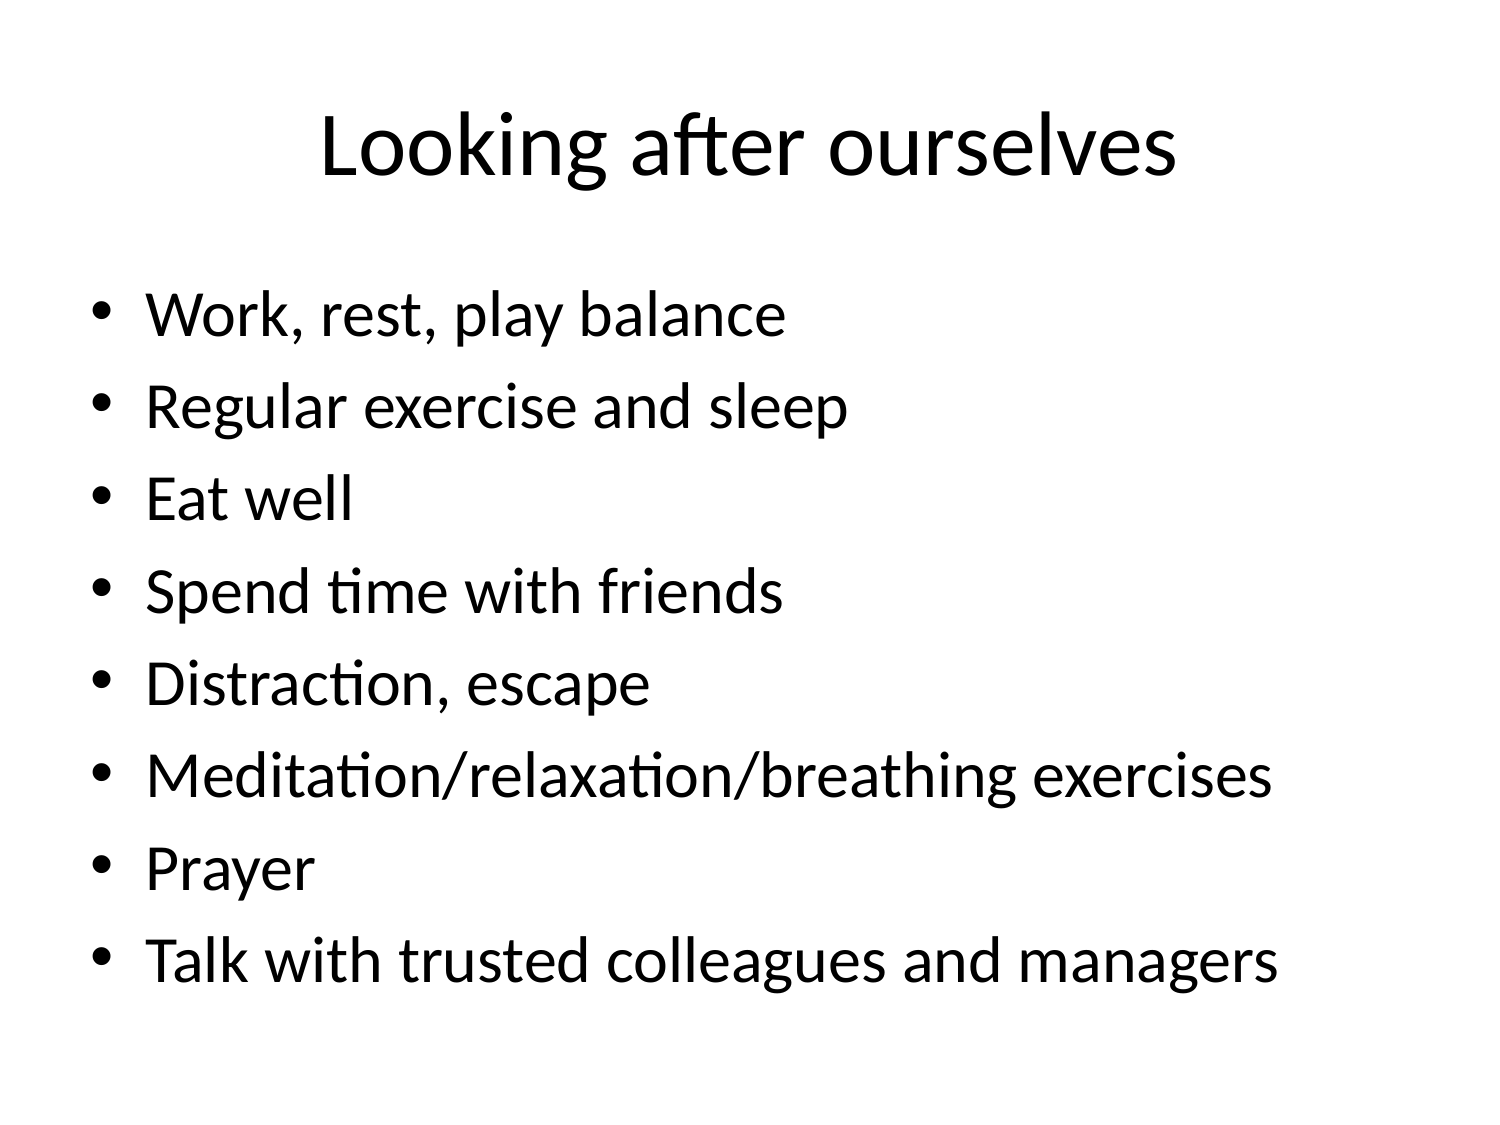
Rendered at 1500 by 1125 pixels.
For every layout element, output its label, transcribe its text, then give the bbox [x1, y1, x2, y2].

title Looking after ourselves [75, 45, 1425, 233]
list Work, rest, play balance Regular exercise and sleep Eat well Spend time with friends Distraction, escape Meditation/relaxation/breathing exercises Prayer Talk with trusted colleagues and managers [75, 262, 1425, 1005]
